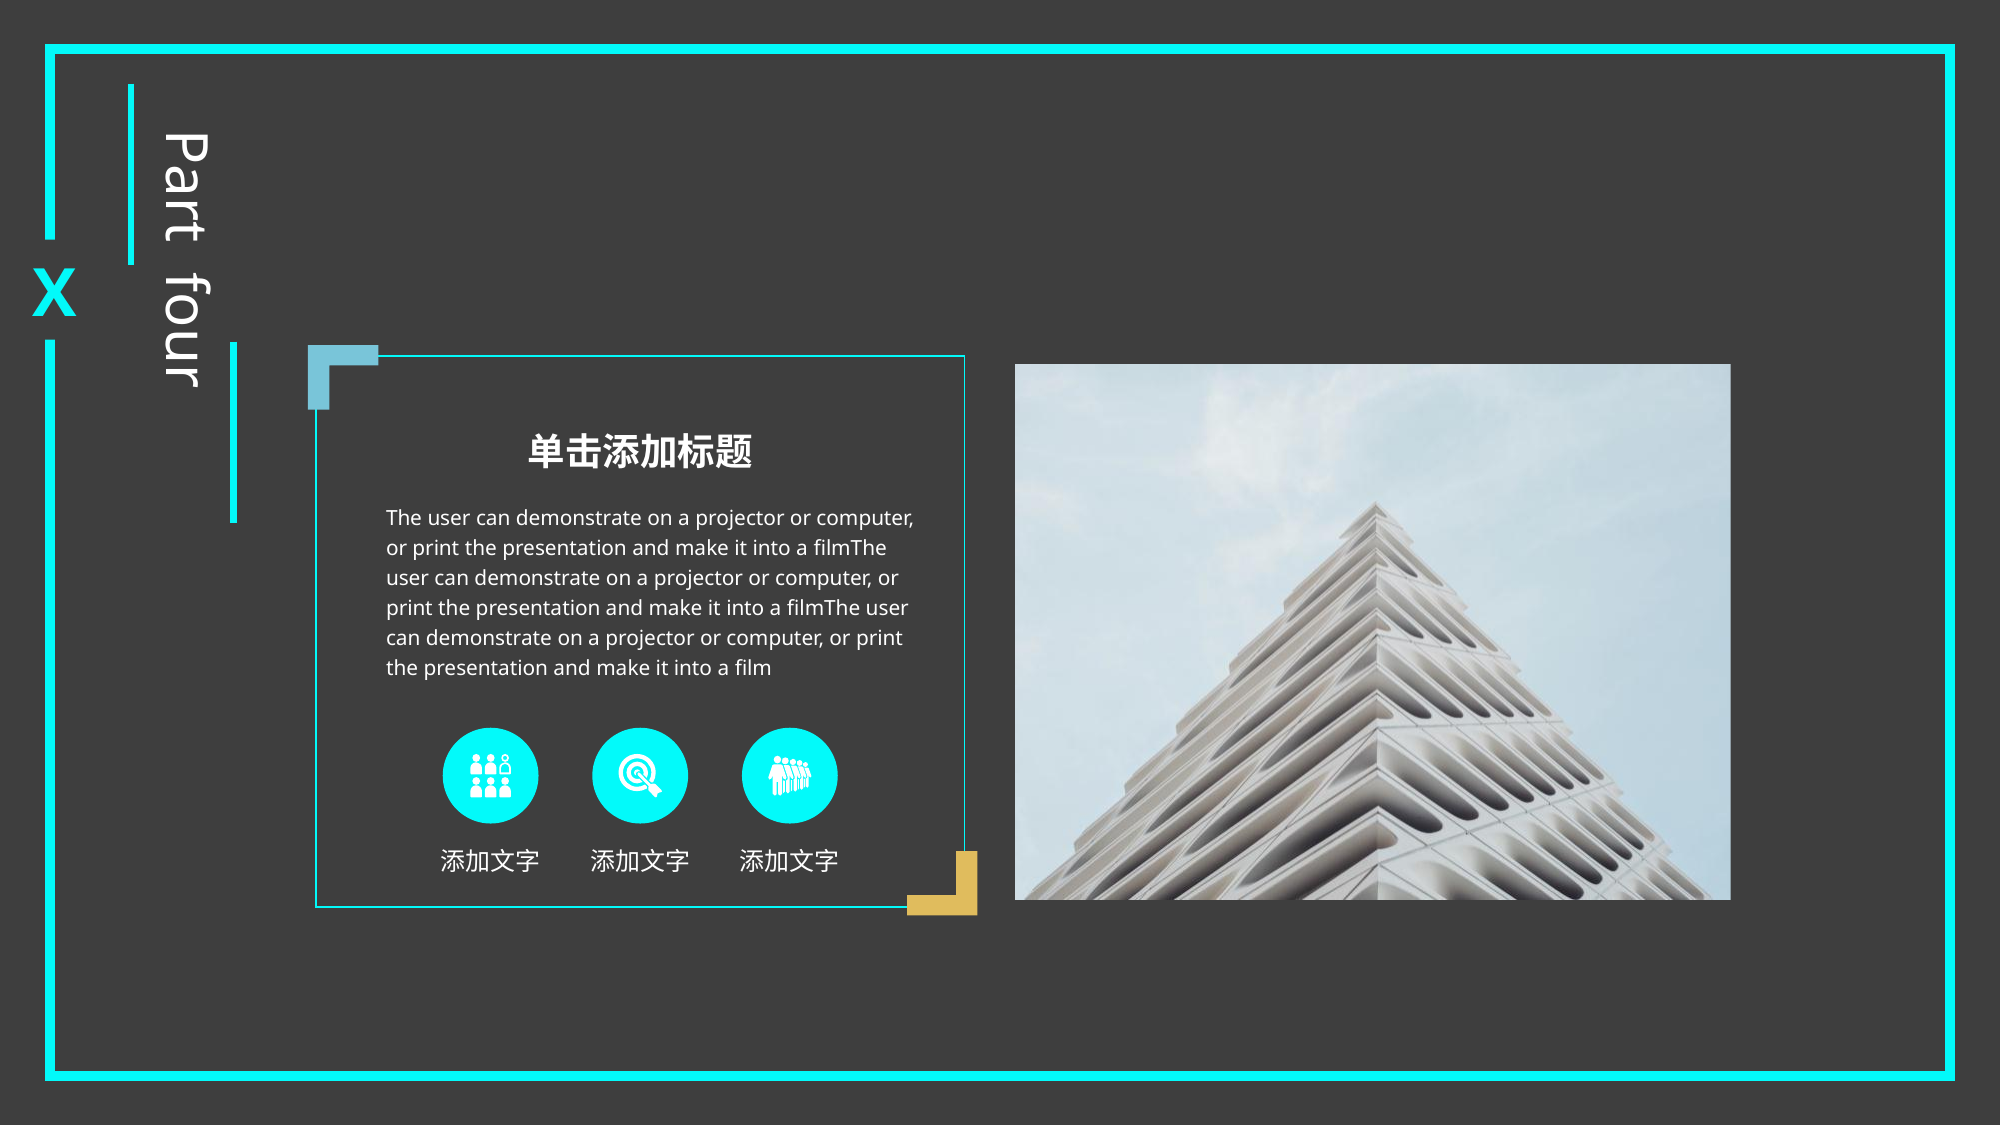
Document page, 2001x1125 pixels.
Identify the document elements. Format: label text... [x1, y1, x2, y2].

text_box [371, 420, 943, 720]
text_box X [17, 239, 84, 341]
text_box [1014, 363, 1732, 900]
text_box Part four [131, 114, 233, 523]
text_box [307, 345, 978, 916]
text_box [413, 727, 868, 884]
text_box [49, 48, 1951, 1077]
